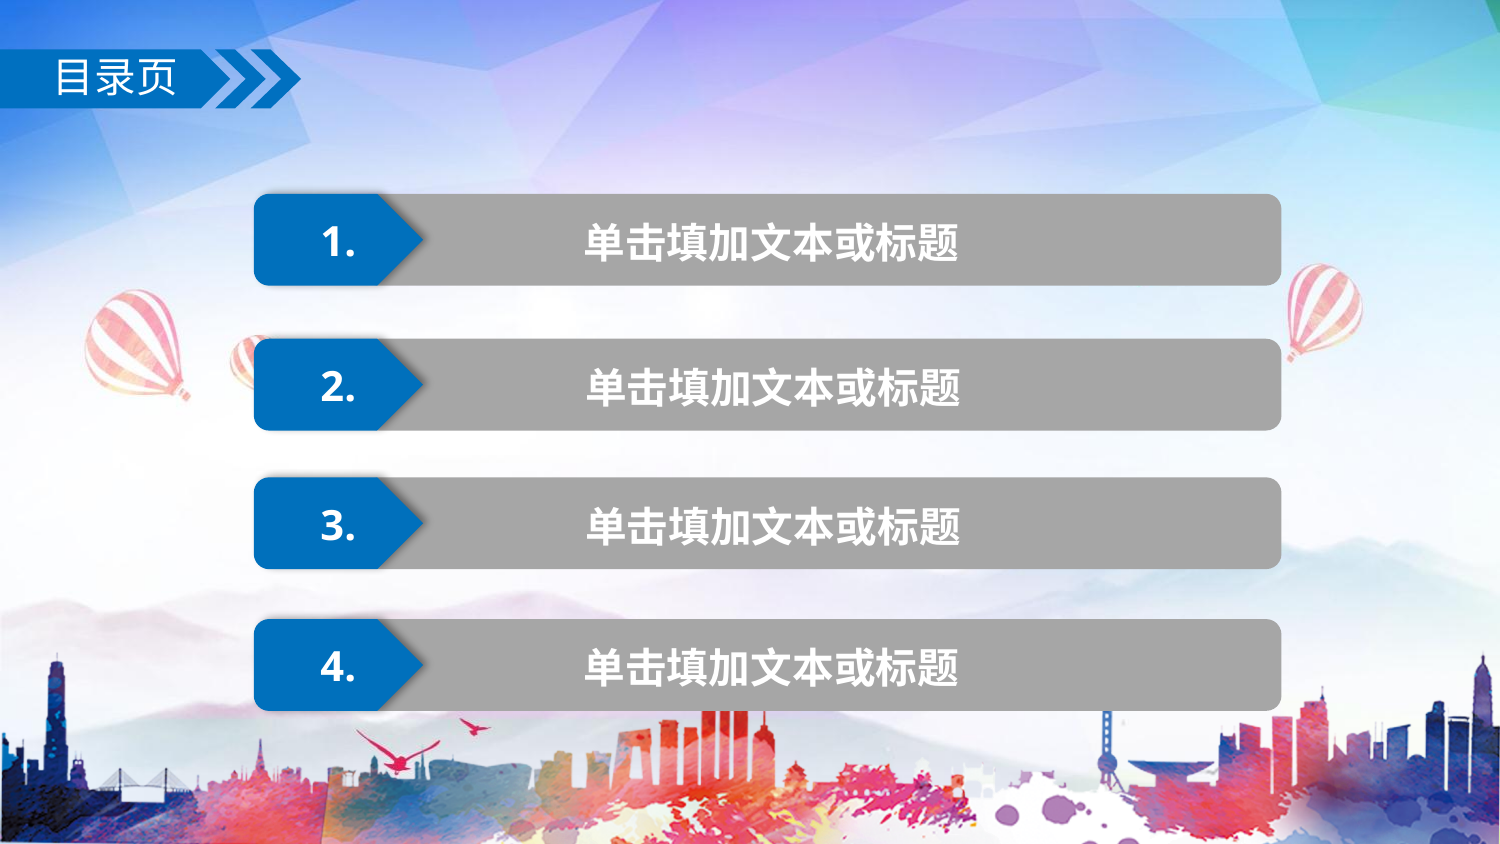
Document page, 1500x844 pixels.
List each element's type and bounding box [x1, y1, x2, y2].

text_box [363, 618, 1282, 712]
text_box [363, 338, 1282, 431]
text_box [363, 193, 1282, 286]
text_box [363, 477, 1282, 570]
picture [0, 0, 1500, 844]
